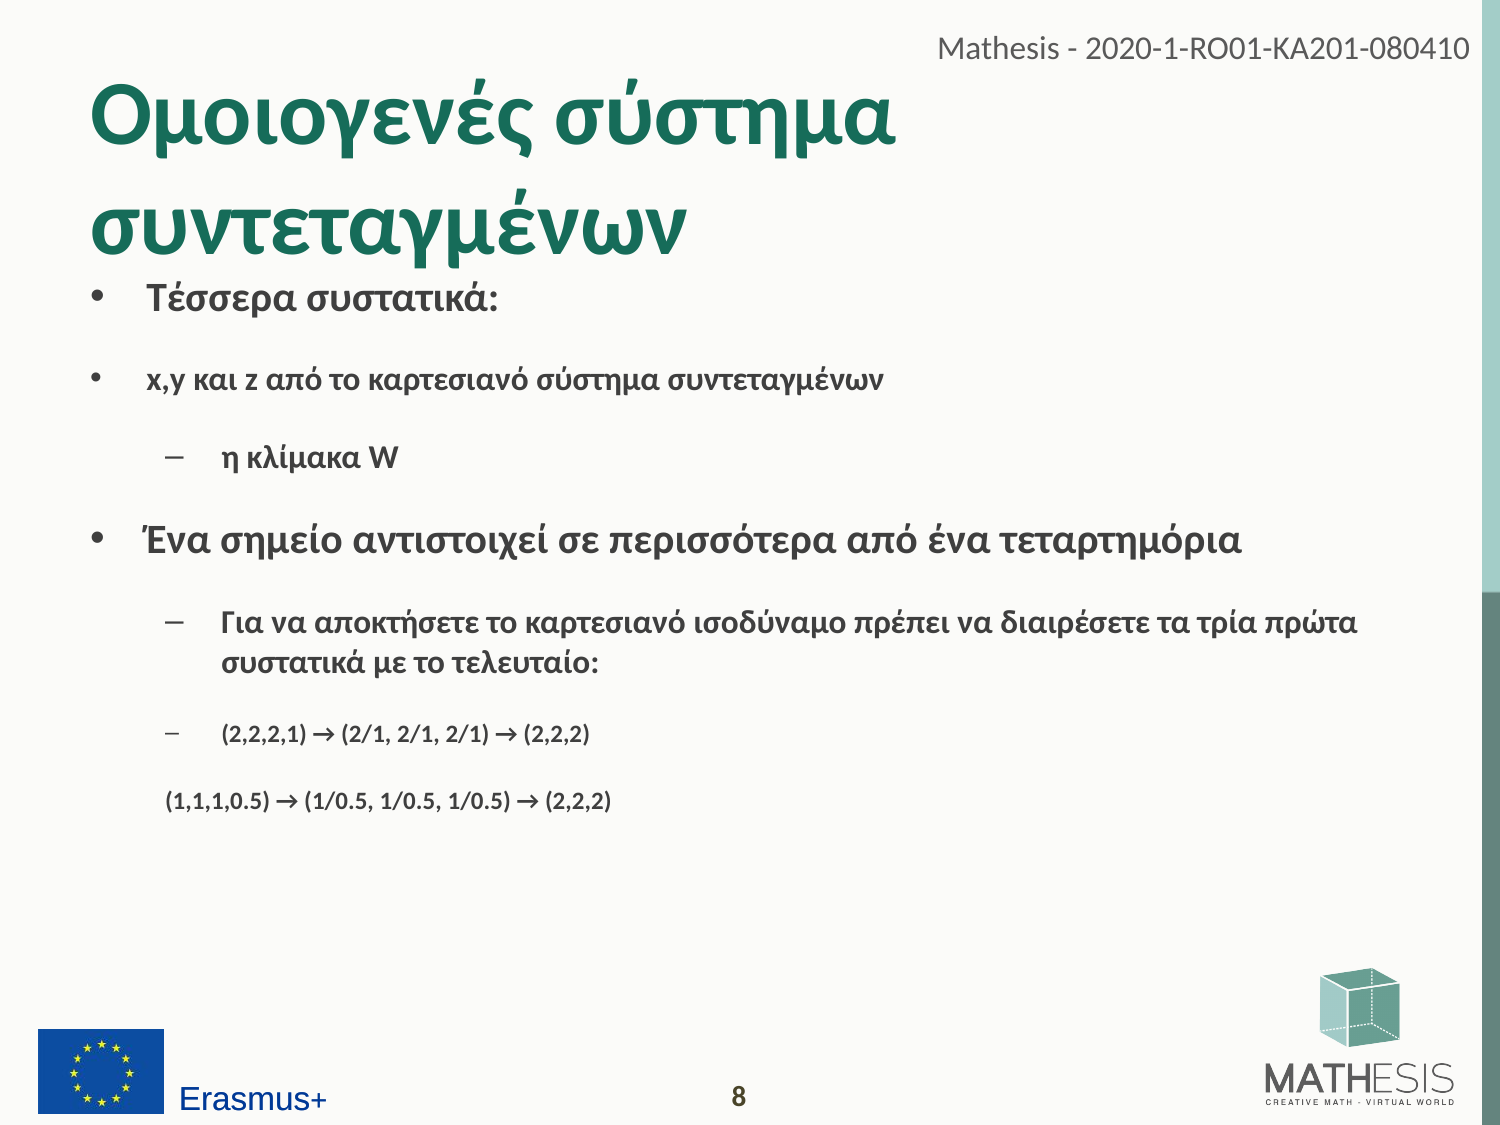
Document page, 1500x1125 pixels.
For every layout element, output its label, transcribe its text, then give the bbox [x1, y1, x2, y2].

title Ομοιογενές σύστημα συντεταγμένων [75, 45, 1425, 233]
list Τέσσερα συστατικά: x,y και z από το καρτεσιανό σύστημα συντεταγμένων η κλίμακα W Ένα σημείο αντιστοιχεί σε περισσότερα από ένα τεταρτημόρια Για να αποκτήσετε το καρτεσιανό ισοδύναμο πρέπει να διαιρέσετε τα τρία πρώτα συστατικά με το τελευταίο: (2,2,2,1) → (2/1, 2/1, 2/1) → (2,2,2) (1,1,1,0.5) → (1/0.5, 1/0.5, 1/0.5) → (2,2,2) [75, 262, 1425, 1005]
picture [38, 1029, 164, 1114]
